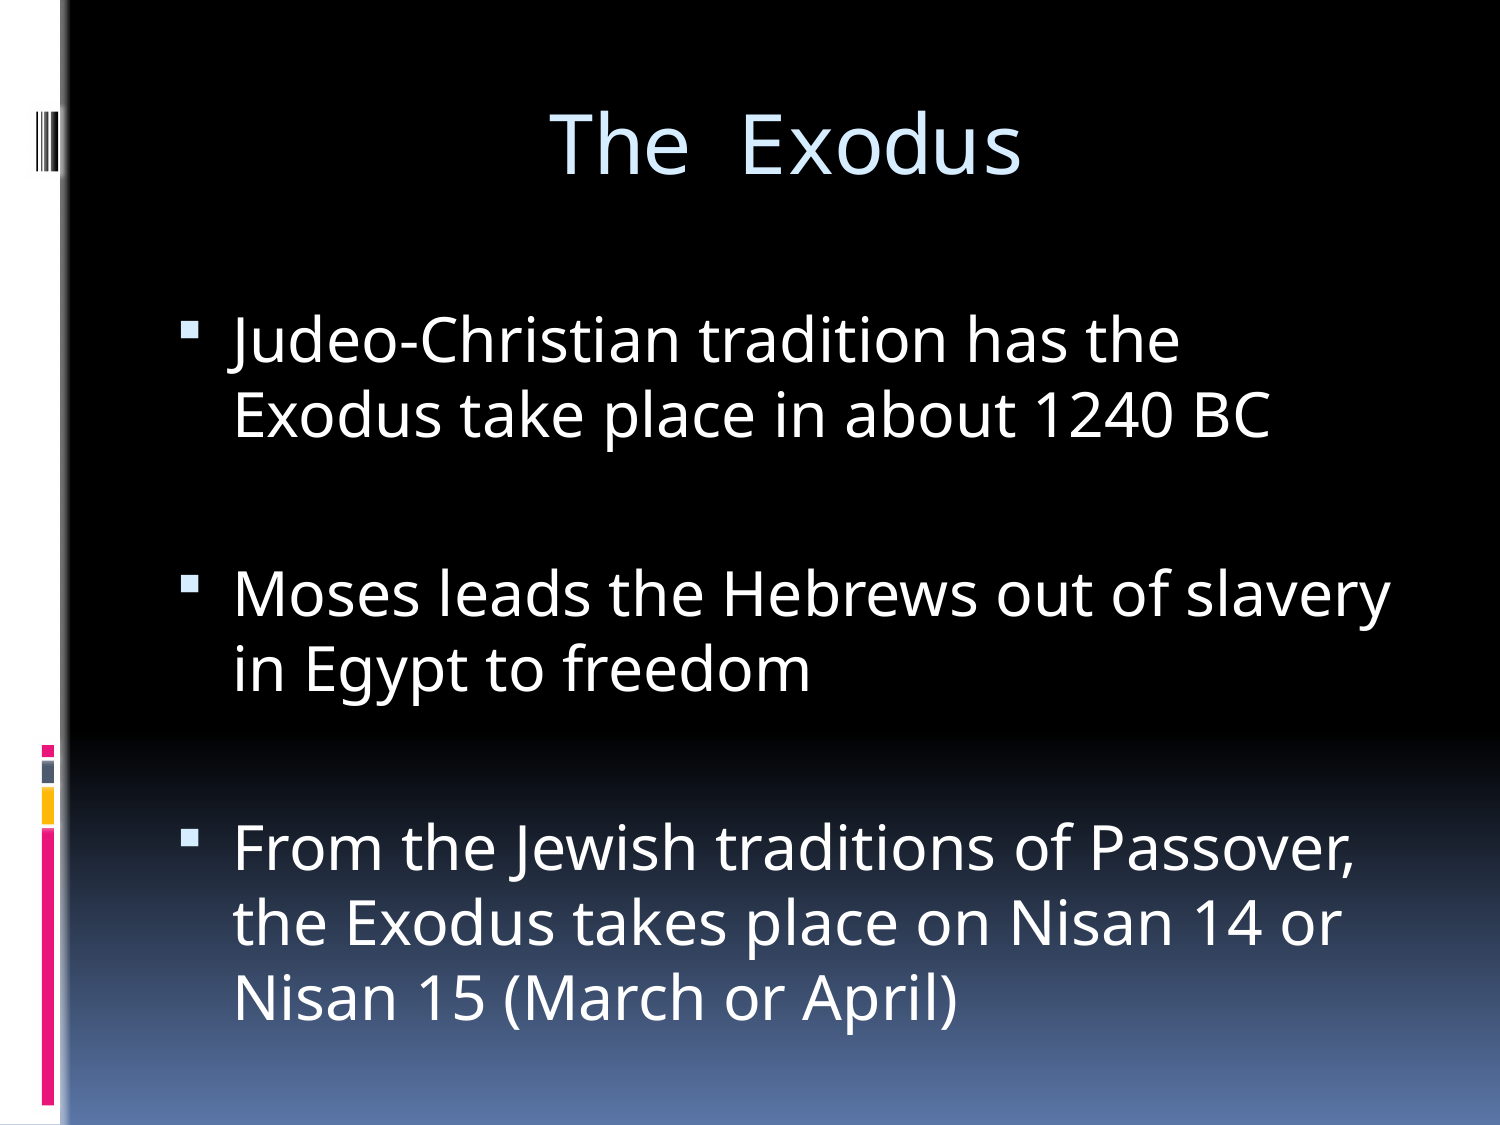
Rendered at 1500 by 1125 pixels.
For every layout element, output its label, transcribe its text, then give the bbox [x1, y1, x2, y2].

title The Exodus [150, 83, 1425, 234]
list Judeo-Christian tradition has the Exodus take place in about 1240 BC Moses leads the Hebrews out of slavery in Egypt to freedom From the Jewish traditions of Passover, the Exodus takes place on Nisan 14 or Nisan 15 (March or April) [150, 292, 1425, 1043]
